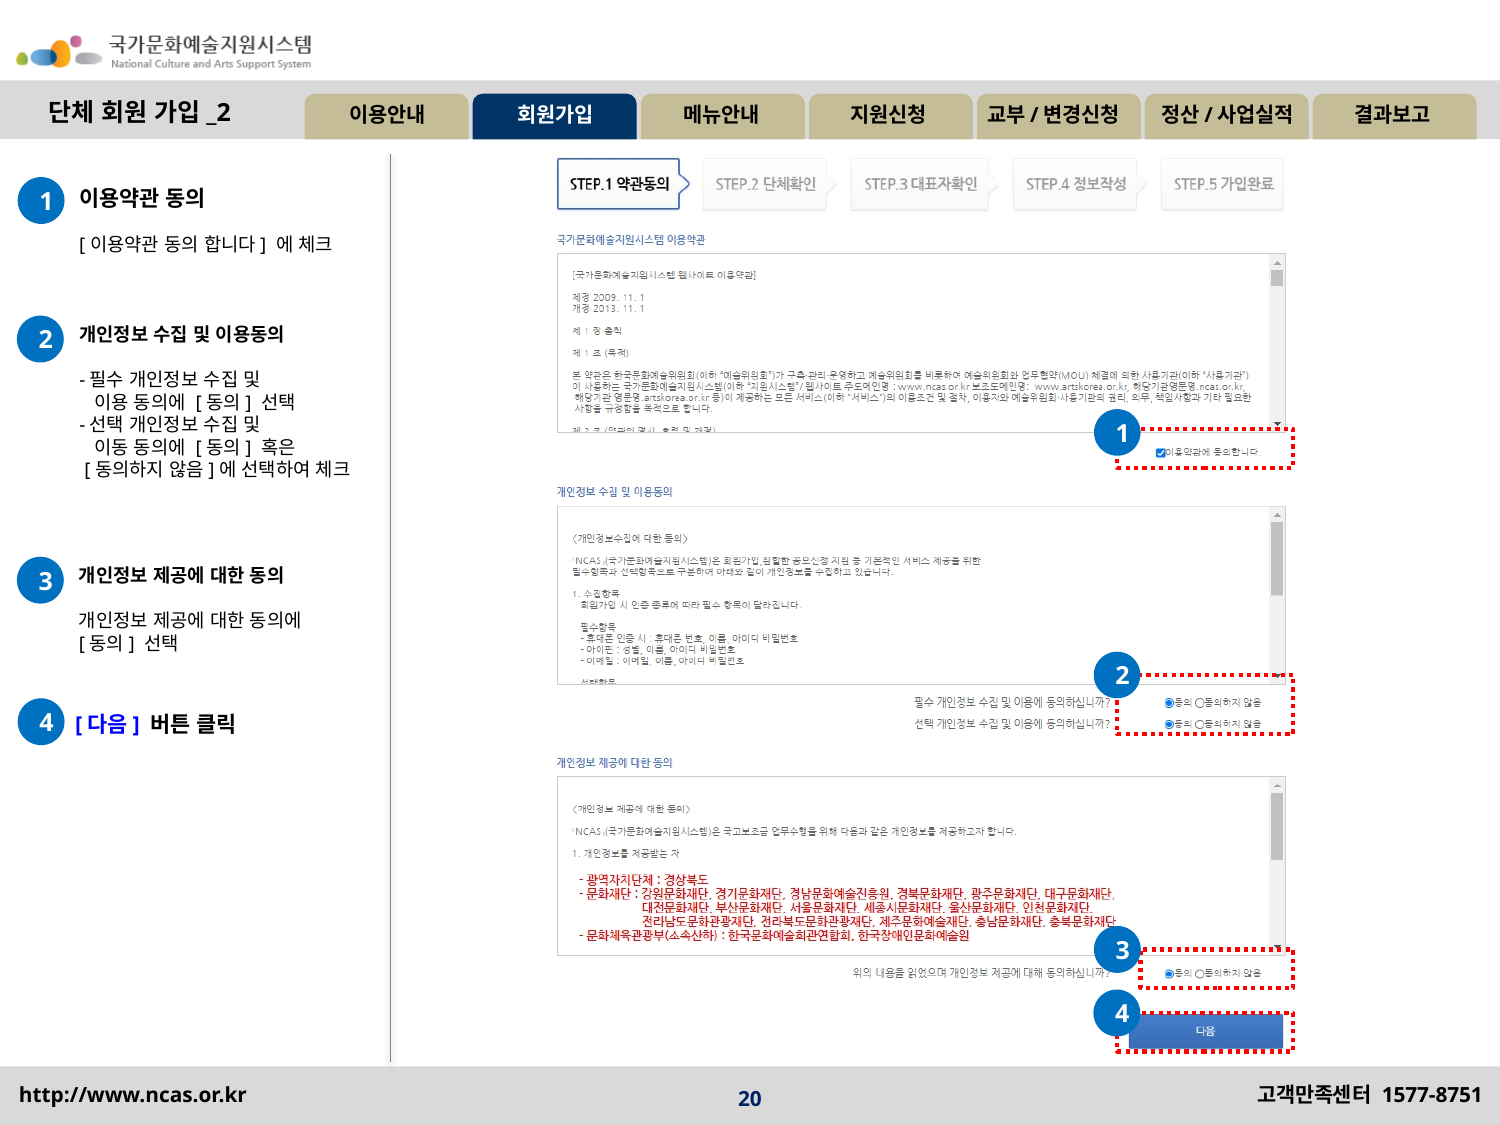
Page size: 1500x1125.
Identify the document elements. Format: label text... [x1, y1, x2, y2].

text_box 2 [14, 313, 64, 365]
text_box [다음] 버튼 클릭 [60, 703, 252, 745]
text_box 단체 회원 가입_2 [33, 89, 246, 135]
text_box 1 [15, 174, 64, 227]
text_box 4 [15, 696, 60, 748]
text_box 개인정보 제공에 대한 동의 개인정보 제공에 대한 동의에 [동의] 선택 [64, 556, 327, 662]
text_box 3 [14, 554, 64, 606]
text_box 개인정보 수집 및 이용동의 -필수 개인정보 수집 및 이용 동의에 [동의] 선택 -선택 개인정보 수집 및 이동 동의에 [동의] 혹은 [동의하지 않음]에 선택하여 체크 [64, 315, 367, 488]
text_box 이용약관 동의 [이용약관 동의 합니다] 에 체크 [64, 177, 348, 263]
picture [6, 24, 324, 77]
picture [548, 150, 1294, 1052]
